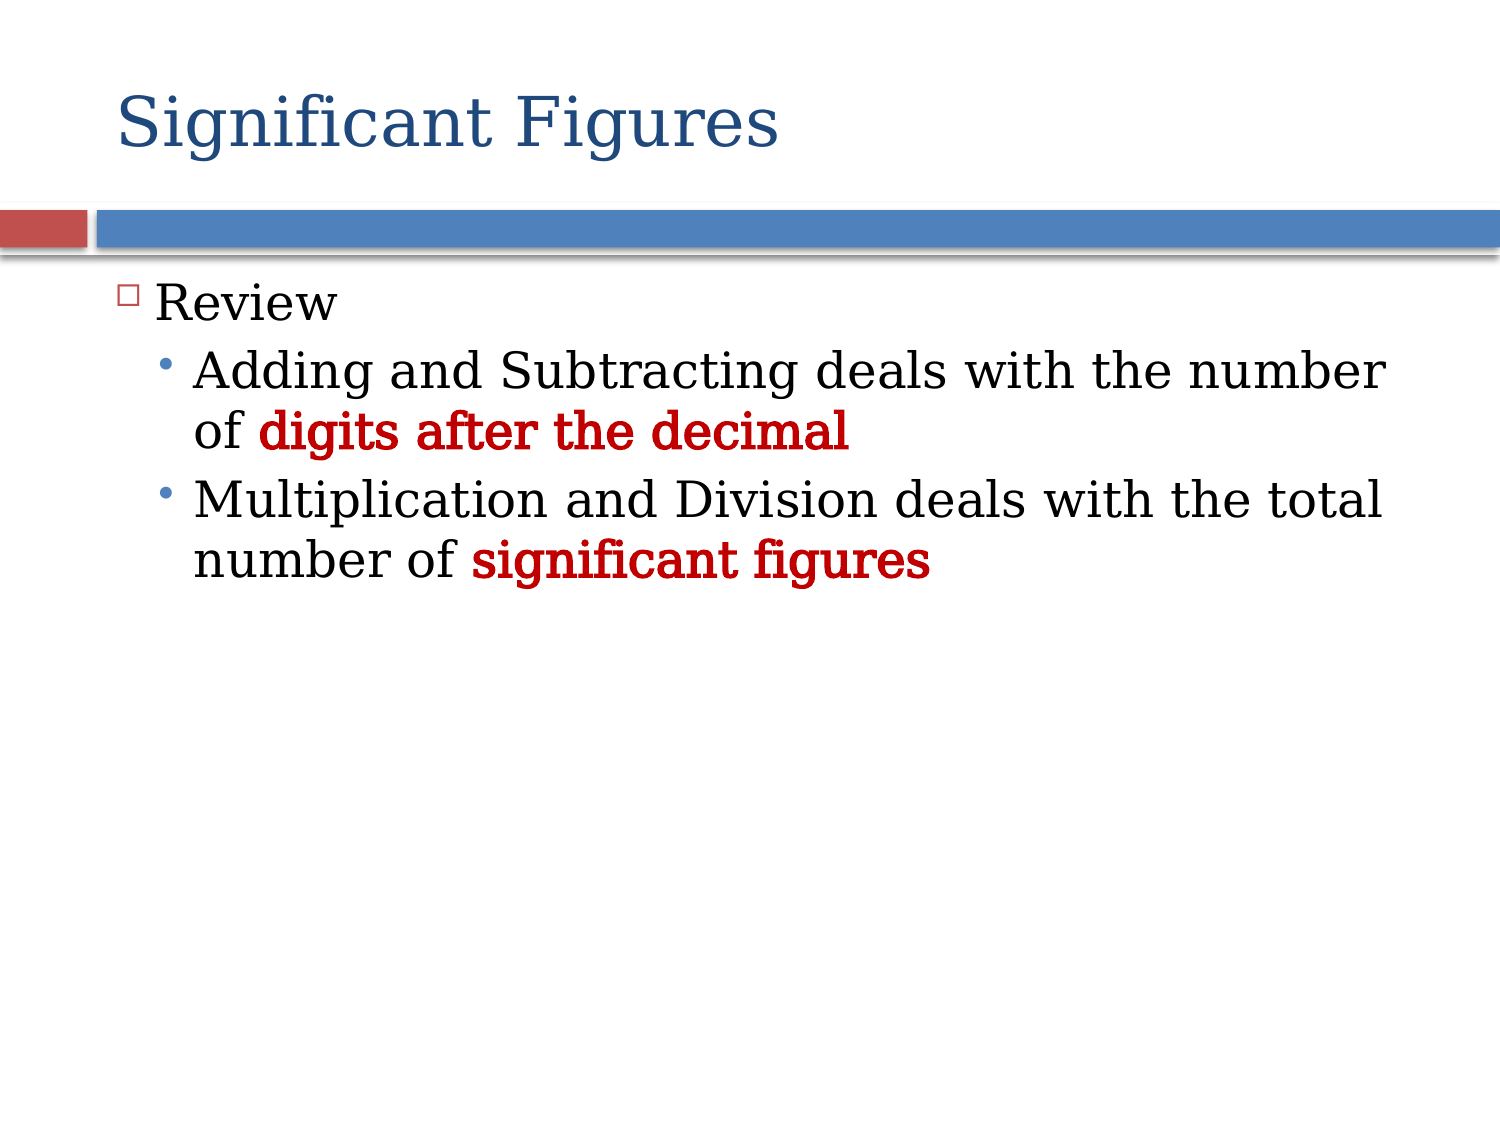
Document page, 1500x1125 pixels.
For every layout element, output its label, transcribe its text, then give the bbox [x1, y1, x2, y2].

title Significant Figures [100, 37, 1438, 200]
list Review Adding and Subtracting deals with the number of digits after the decimal Multiplication and Division deals with the total number of significant figures [100, 262, 1438, 1000]
